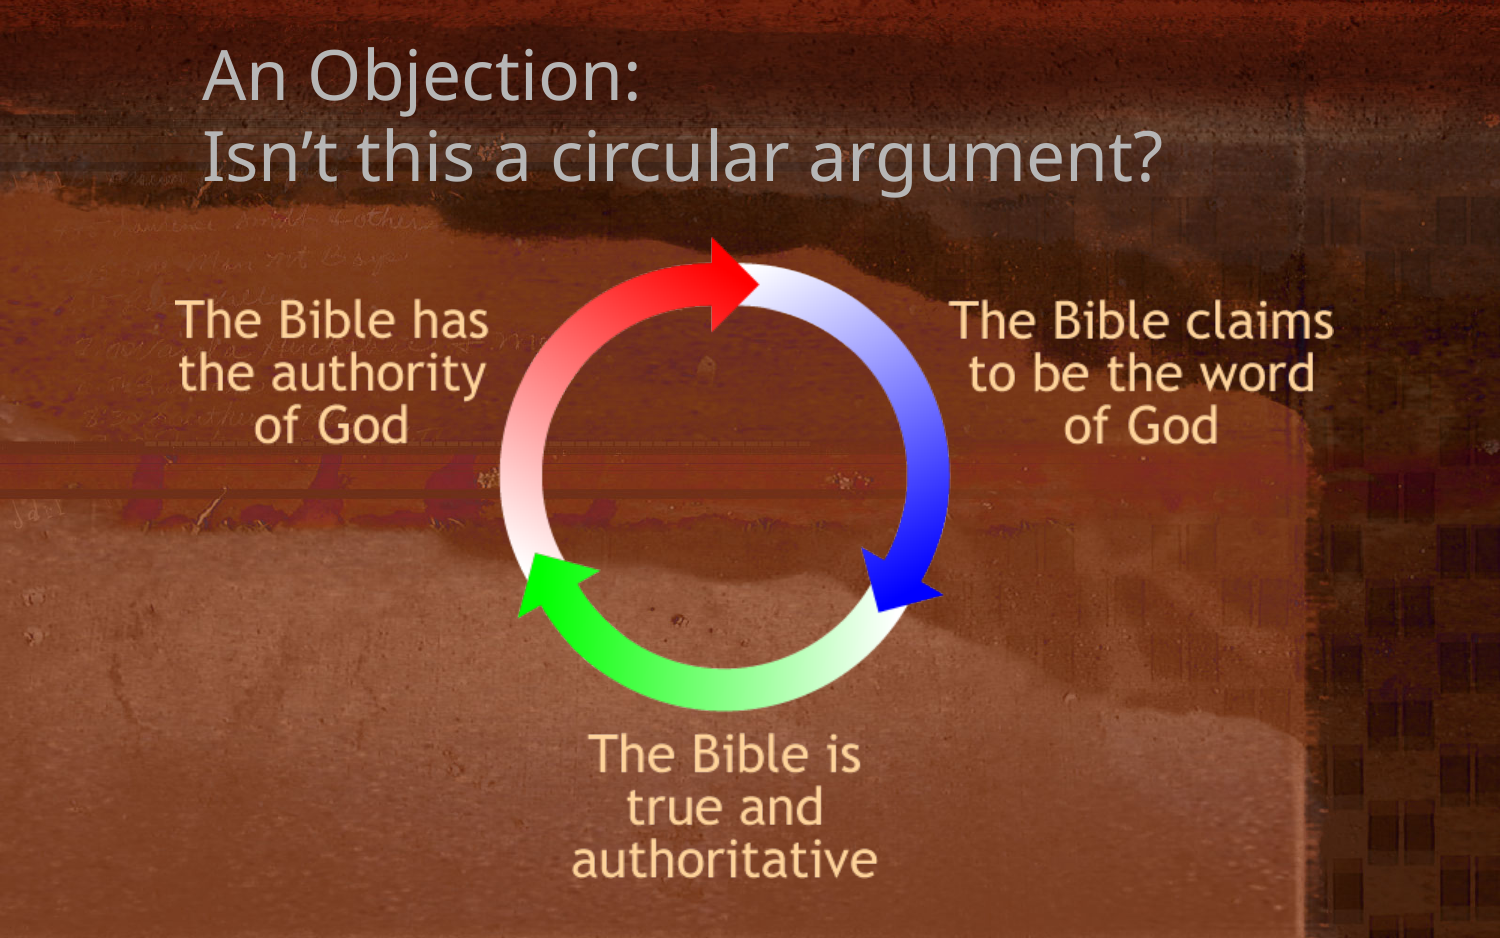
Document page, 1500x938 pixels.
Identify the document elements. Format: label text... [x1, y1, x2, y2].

picture [0, 0, 1500, 938]
title An Objection: [187, 72, 1313, 104]
text_box Isn’t this a circular argument? [187, 104, 1324, 203]
